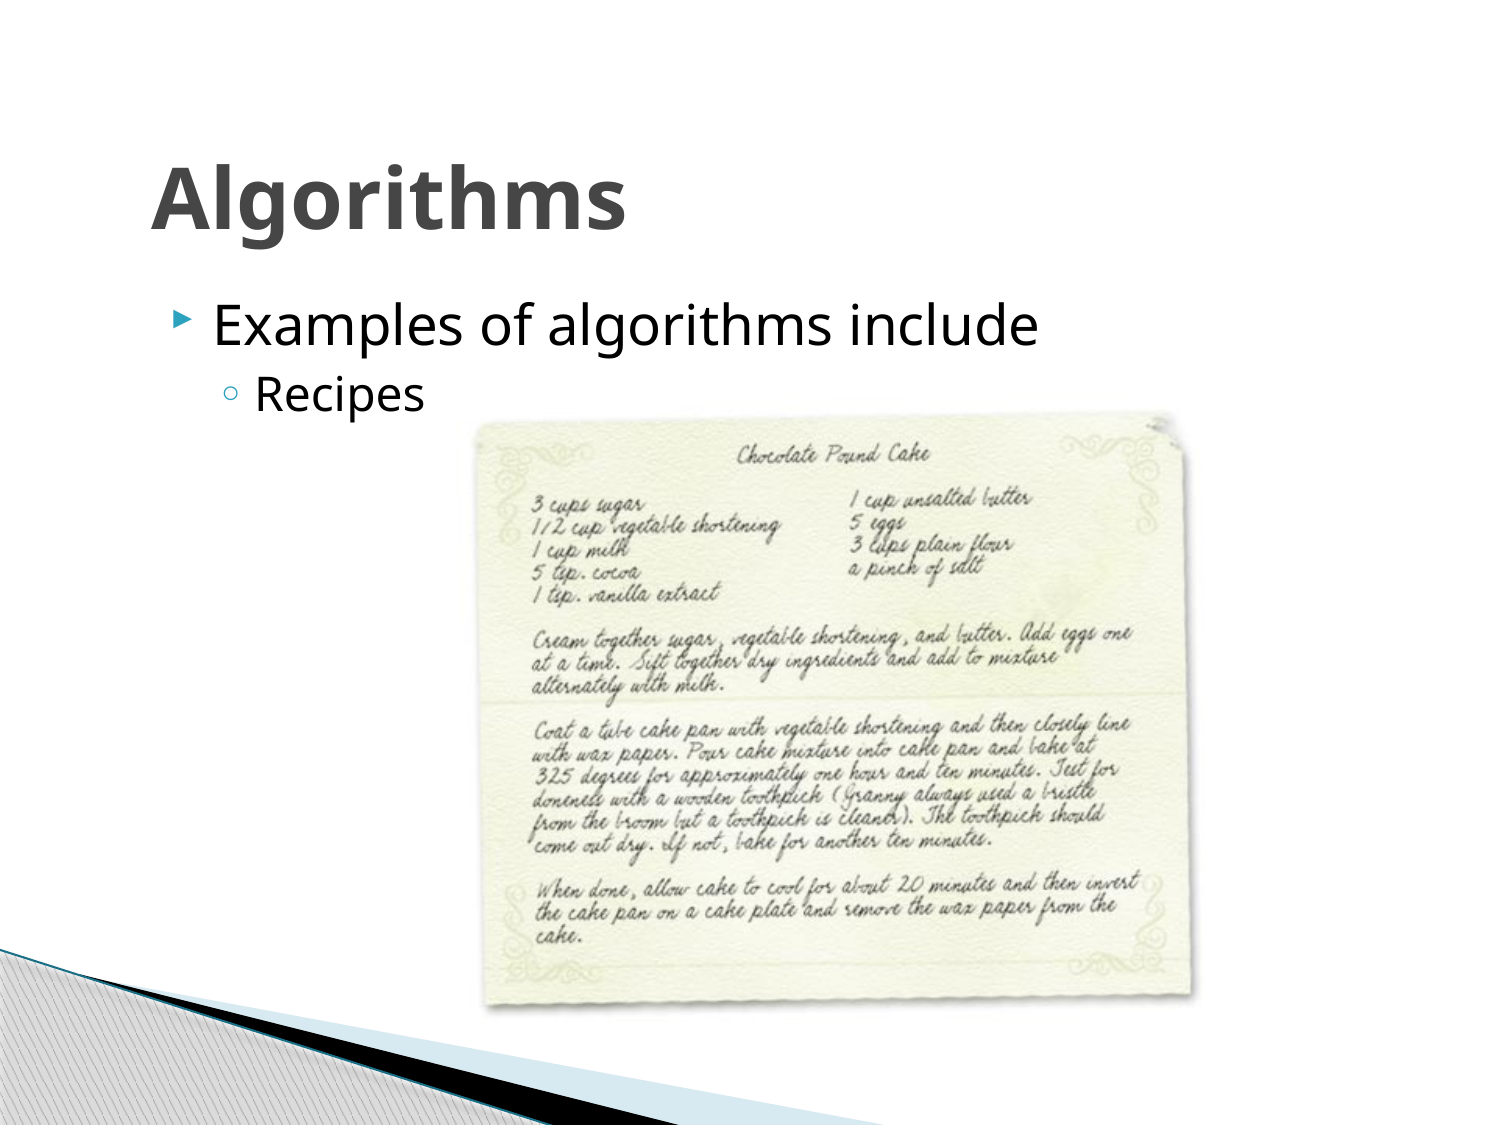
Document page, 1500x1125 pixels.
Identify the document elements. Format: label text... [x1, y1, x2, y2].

picture [456, 396, 1211, 1029]
text_box Examples of algorithms include Recipes [137, 282, 1400, 1059]
text_box Algorithms [124, 124, 1426, 310]
